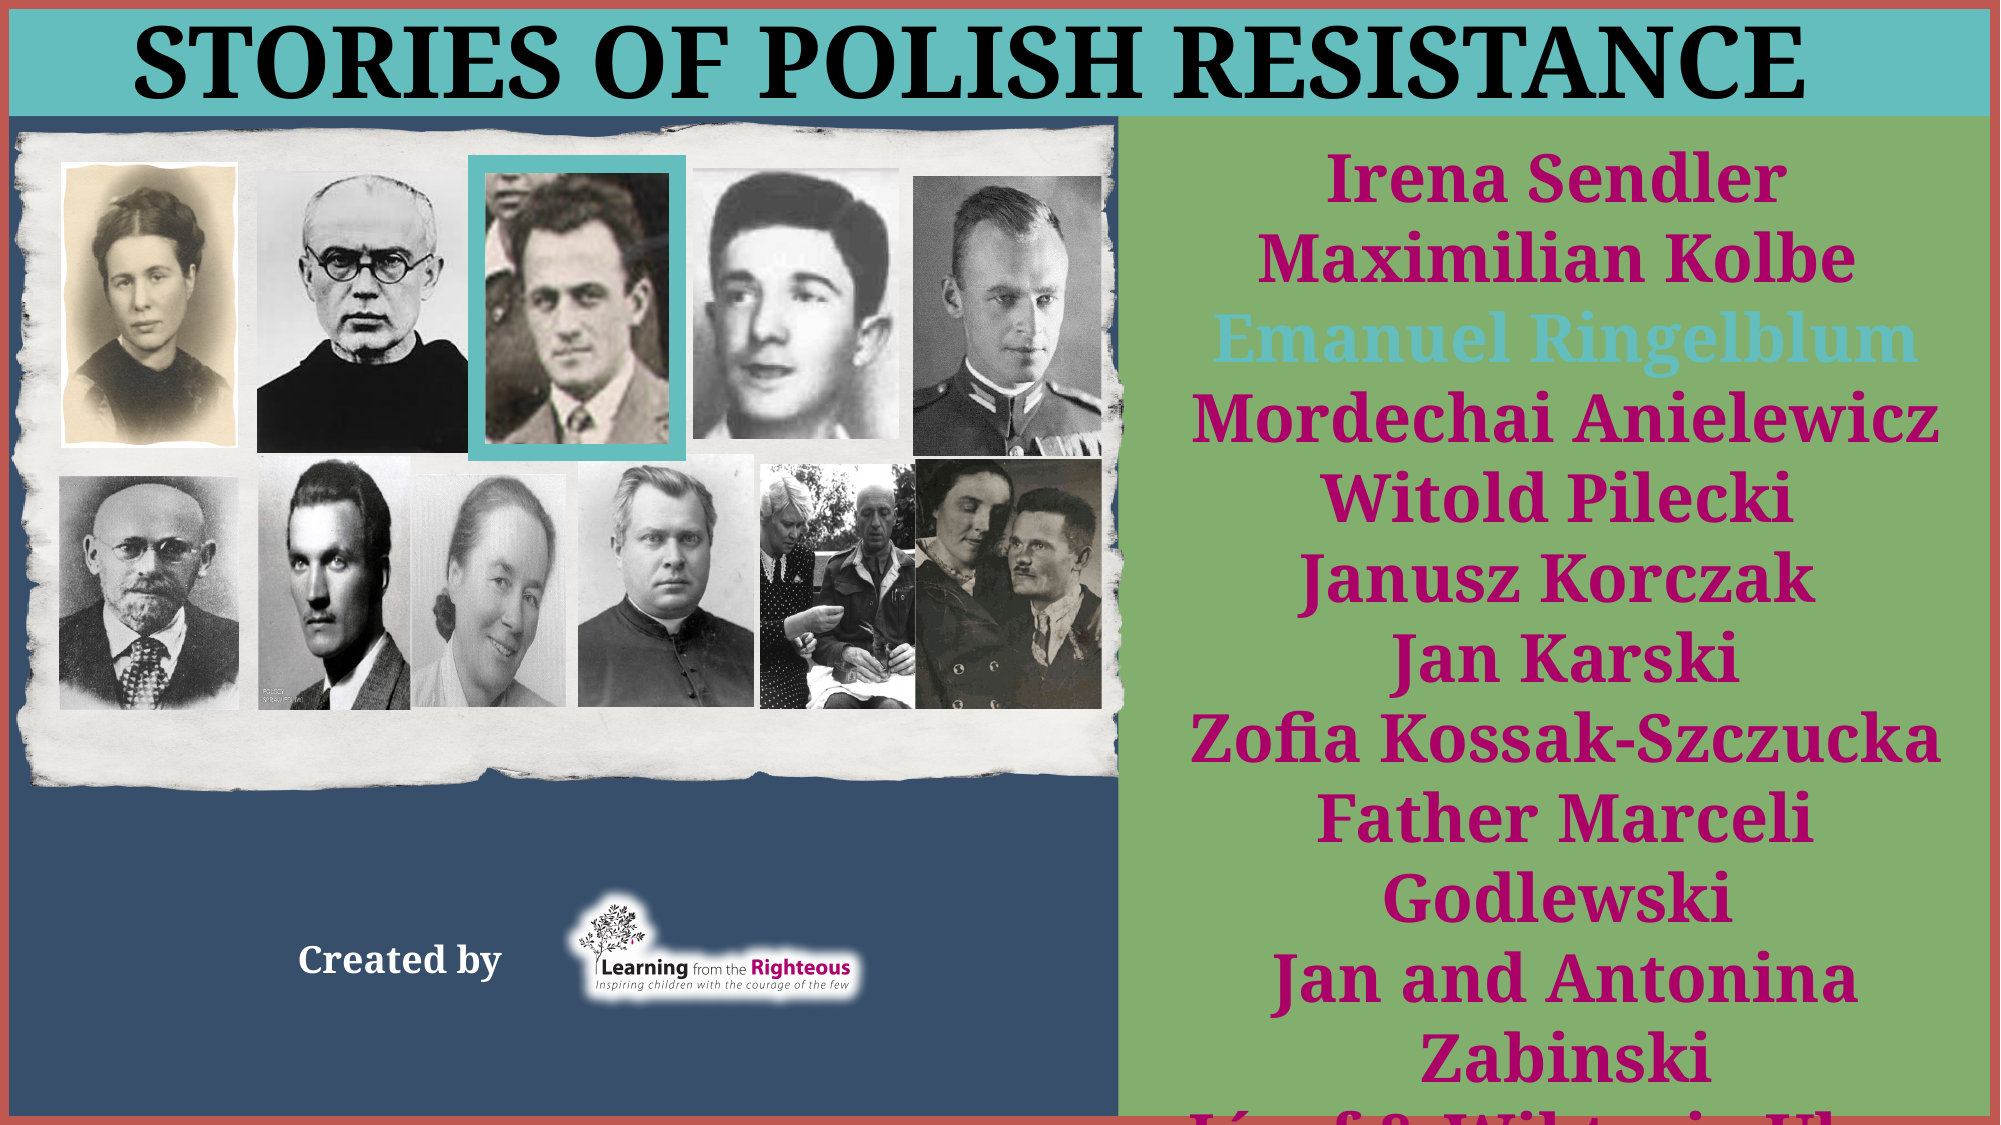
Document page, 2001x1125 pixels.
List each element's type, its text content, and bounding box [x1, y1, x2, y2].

text_box [0, 0, 1999, 1125]
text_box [59, 162, 1102, 710]
text_box STORIES OF POLISH RESISTANCE [93, 0, 1848, 126]
text_box Irena Sendler Maximilian Kolbe Emanuel Ringelblum Mordechai Anielewicz Witold Pilecki Janusz Korczak Jan Karski Zofia Kossak-Szczucka Father Marceli Godlewski Jan and Antonina Zabinski Józef & Wiktoria Ulma [1164, 128, 1969, 1125]
picture [530, 868, 899, 1027]
text_box Created by [282, 928, 530, 988]
picture [0, 116, 1145, 797]
